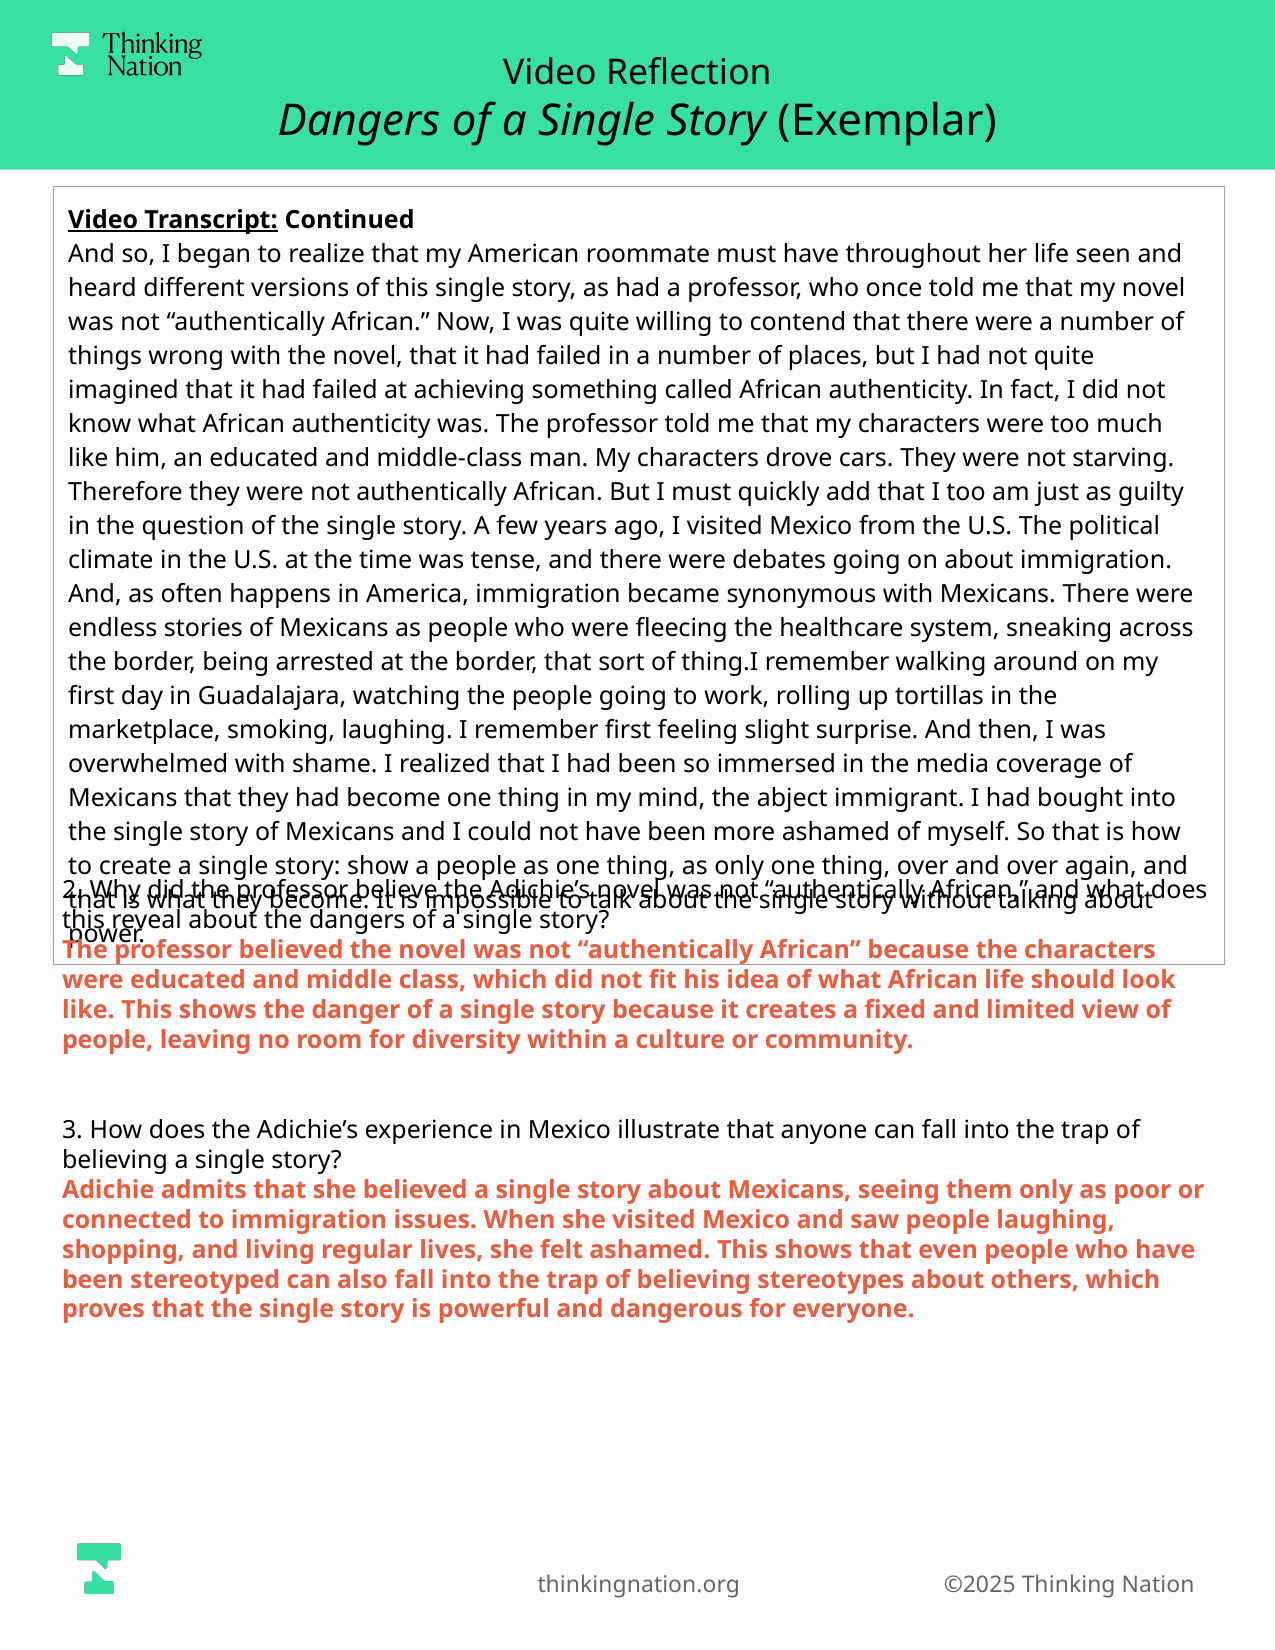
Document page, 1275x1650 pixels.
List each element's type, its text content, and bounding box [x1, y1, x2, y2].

picture [35, 17, 207, 90]
table_header Video Transcript: Continued And so, I began to realize that my American roommate must have throughout her life seen and heard different versions of this single story, as had a professor, who once told me that my novel was not “authentically African.” Now, I was quite willing to contend that there were a number of things wrong with the novel, that it had failed in a number of places, but I had not quite imagined that it had failed at achieving something called African authenticity. In fact, I did not know what African authenticity was. The professor told me that my characters were too much like him, an educated and middle-class man. My characters drove cars. They were not starving. Therefore they were not authentically African. But I must quickly add that I too am just as guilty in the question of the single story. A few years ago, I visited Mexico from the U.S. The political climate in the U.S. at the time was tense, and there were debates going on about immigration. And, as often happens in America, immigration became synonymous with Mexicans. There were endless stories of Mexicans as people who were fleecing the healthcare system, sneaking across the border, being arrested at the border, that sort of thing.I remember walking around on my first day in Guadalajara, watching the people going to work, rolling up tortillas in the marketplace, smoking, laughing. I remember first feeling slight surprise. And then, I was overwhelmed with shame. I realized that I had been so immersed in the media coverage of Mexicans that they had become one thing in my mind, the abject immigrant. I had bought into the single story of Mexicans and I could not have been more ashamed of myself. So that is how to create a single story: show a people as one thing, as only one thing, over and over again, and that is what they become. It is impossible to talk about the single story without talking about power. [54, 187, 1224, 858]
text_box 2. Why did the professor believe the Adichie’s novel was not “authentically African,” and what does this reveal about the dangers of a single story? The professor believed the novel was not “authentically African” because the characters were educated and middle class, which did not fit his idea of what African life should look like. This shows the danger of a single story because it creates a fixed and limited view of people, leaving no room for diversity within a culture or community. 3. How does the Adichie’s experience in Mexico illustrate that anyone can fall into the trap of believing a single story? Adichie admits that she believed a single story about Mexicans, seeing them only as poor or connected to immigration issues. When she visited Mexico and saw people laughing, shopping, and living regular lives, she felt ashamed. This shows that even people who have been stereotyped can also fall into the trap of believing stereotypes about others, which proves that the single story is powerful and dangerous for everyone. [47, 858, 1231, 1413]
text_box ©2025 Thinking Nation [909, 1553, 1211, 1605]
picture [63, 1533, 134, 1604]
text_box thinkingnation.org [488, 1553, 790, 1605]
text_box Video Reflection Dangers of a Single Story (Exemplar) [0, 0, 1275, 170]
